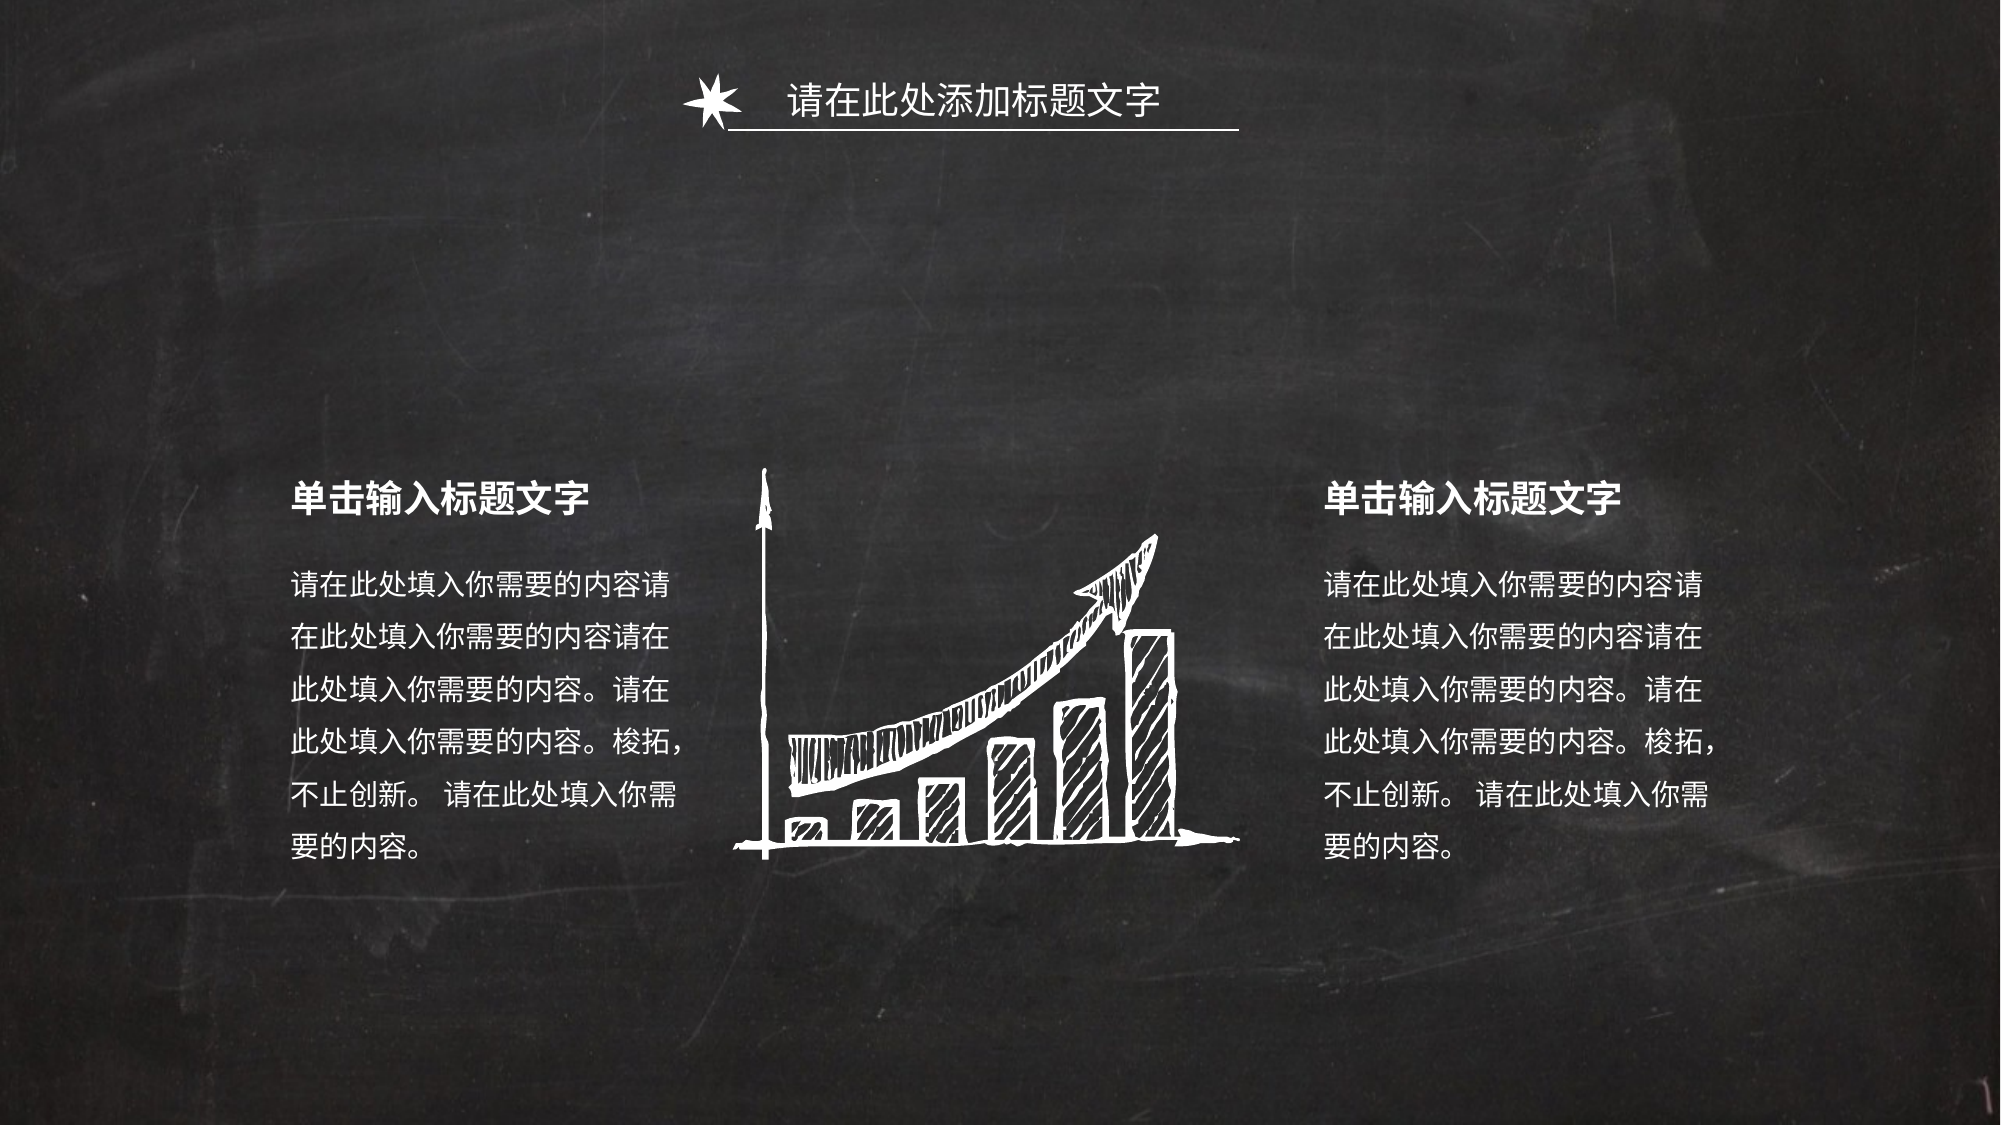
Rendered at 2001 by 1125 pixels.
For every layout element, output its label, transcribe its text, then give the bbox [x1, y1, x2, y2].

text_box 单击输入标题文字 [275, 467, 712, 528]
text_box 请在此处填入你需要的内容请在此处填入你需要的内容请在此处填入你需要的内容。请在此处填入你需要的内容。梭拓，不止创新。 请在此处填入你需要的内容。 [1308, 541, 1727, 871]
text_box 请在此处填入你需要的内容请在此处填入你需要的内容请在此处填入你需要的内容。请在此处填入你需要的内容。梭拓，不止创新。 请在此处填入你需要的内容。 [275, 541, 694, 871]
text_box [697, 69, 1252, 130]
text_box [732, 467, 1240, 860]
text_box 单击输入标题文字 [1308, 467, 1745, 528]
picture [0, 0, 2001, 1125]
